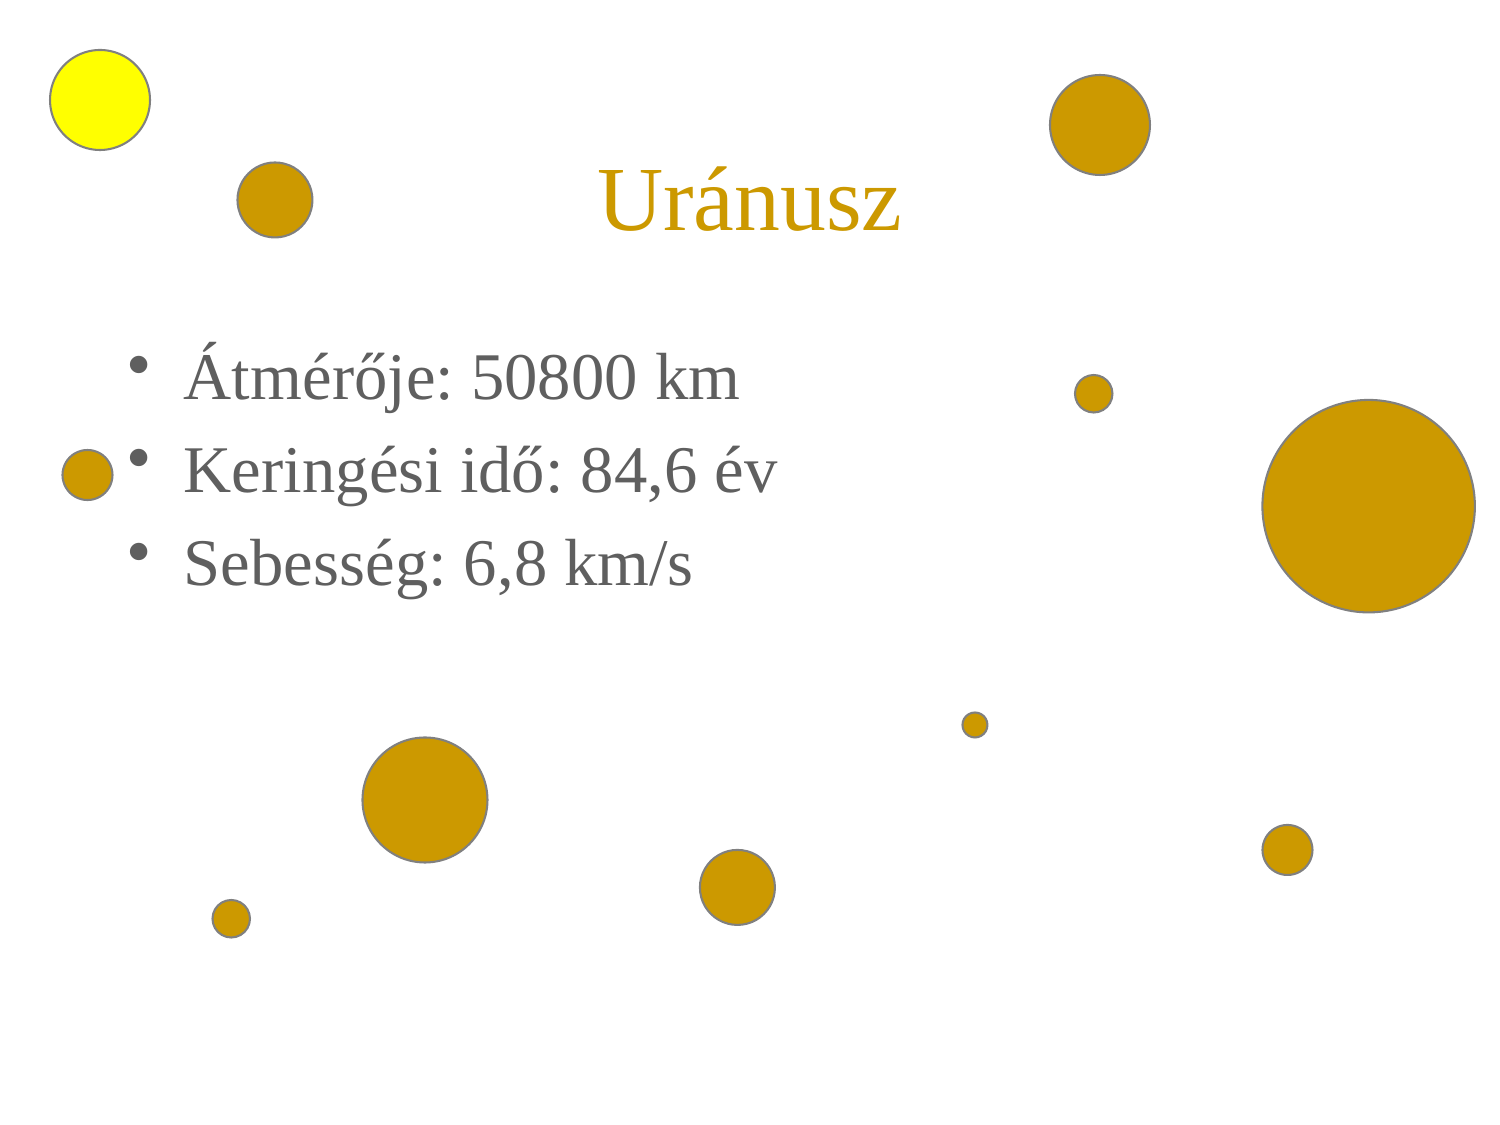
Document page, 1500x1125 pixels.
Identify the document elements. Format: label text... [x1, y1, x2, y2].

title Uránusz [112, 99, 1388, 288]
list Átmérője: 50800 km Keringési idő: 84,6 év Sebesség: 6,8 km/s [112, 324, 1388, 1001]
